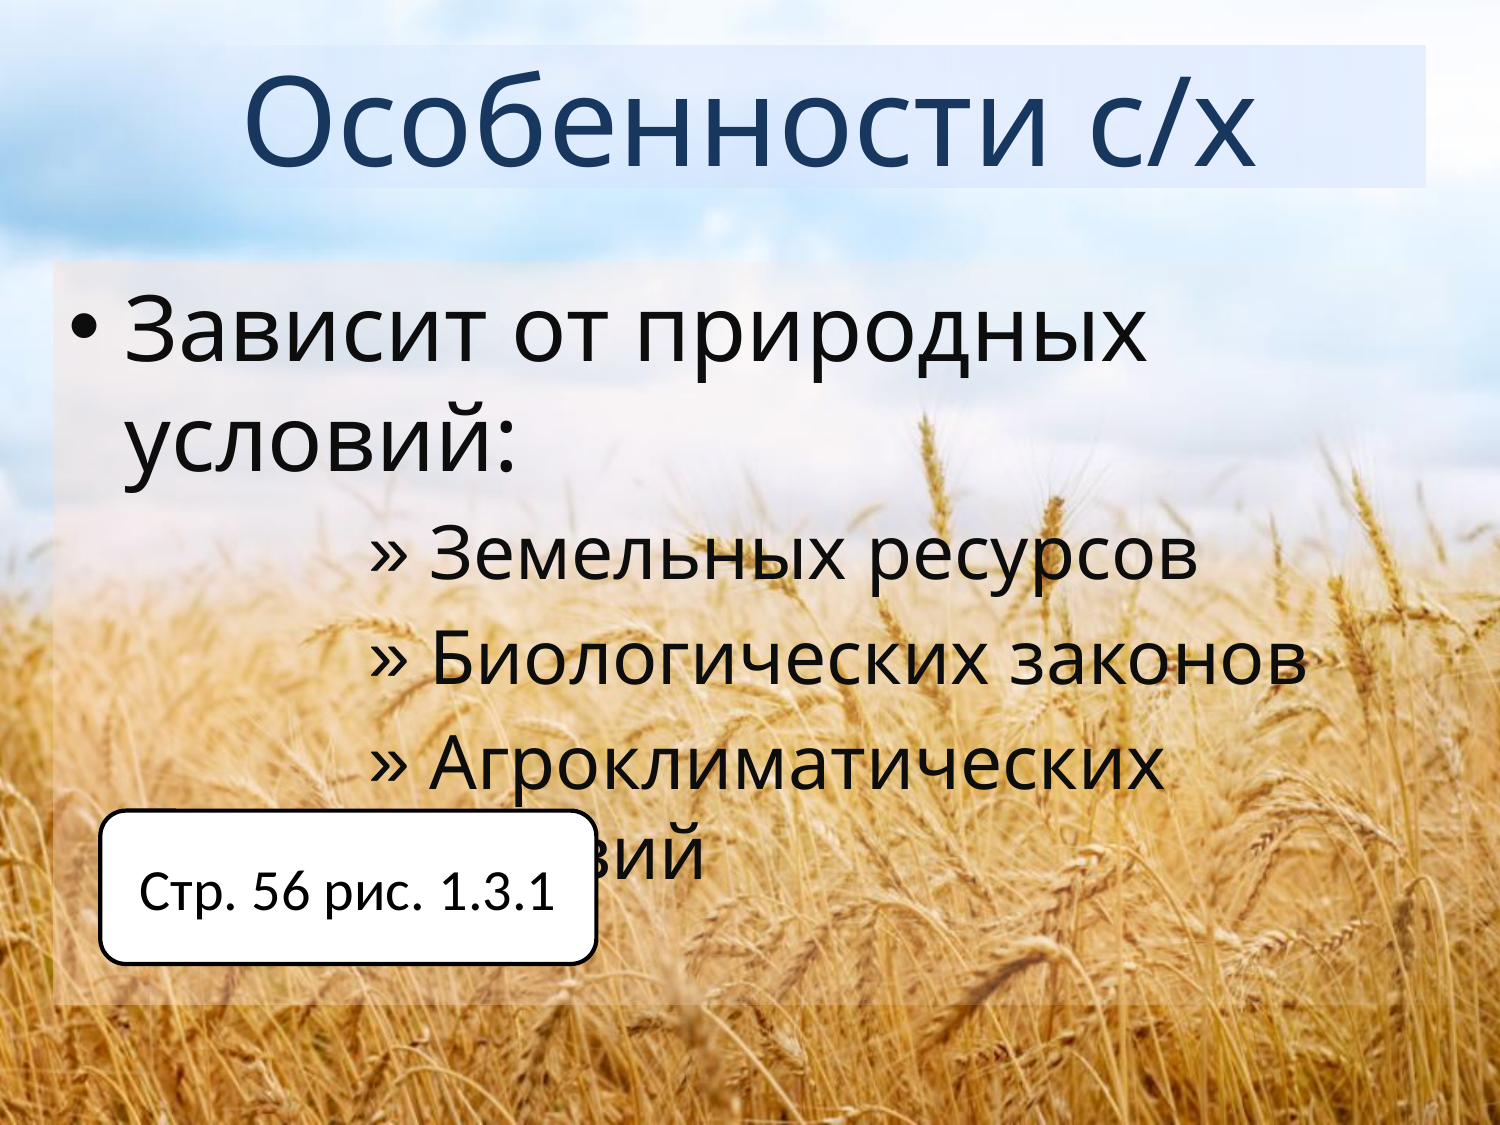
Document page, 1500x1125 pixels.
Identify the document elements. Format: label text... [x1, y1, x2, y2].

title Особенности с/х [75, 45, 1425, 188]
picture [0, 0, 1500, 1125]
text_box Стр. 56 рис. 1.3.1 [98, 808, 599, 967]
list Зависит от природных условий: Земельных ресурсов Биологических законов Агроклиматических условий [53, 262, 1459, 1005]
